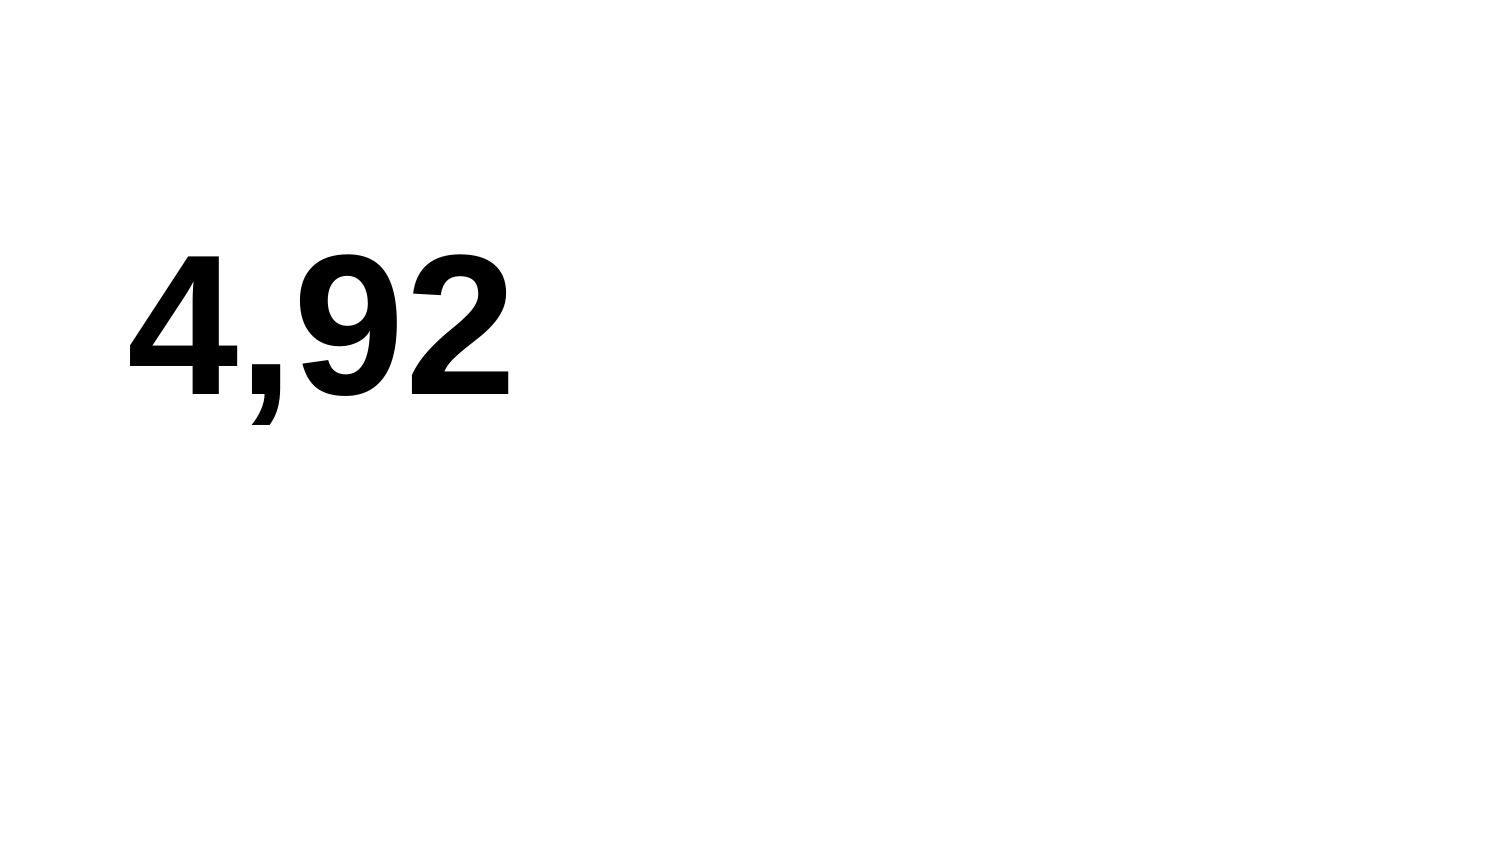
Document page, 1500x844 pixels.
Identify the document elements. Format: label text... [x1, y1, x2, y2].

text_box 4,92 [112, 259, 1388, 450]
